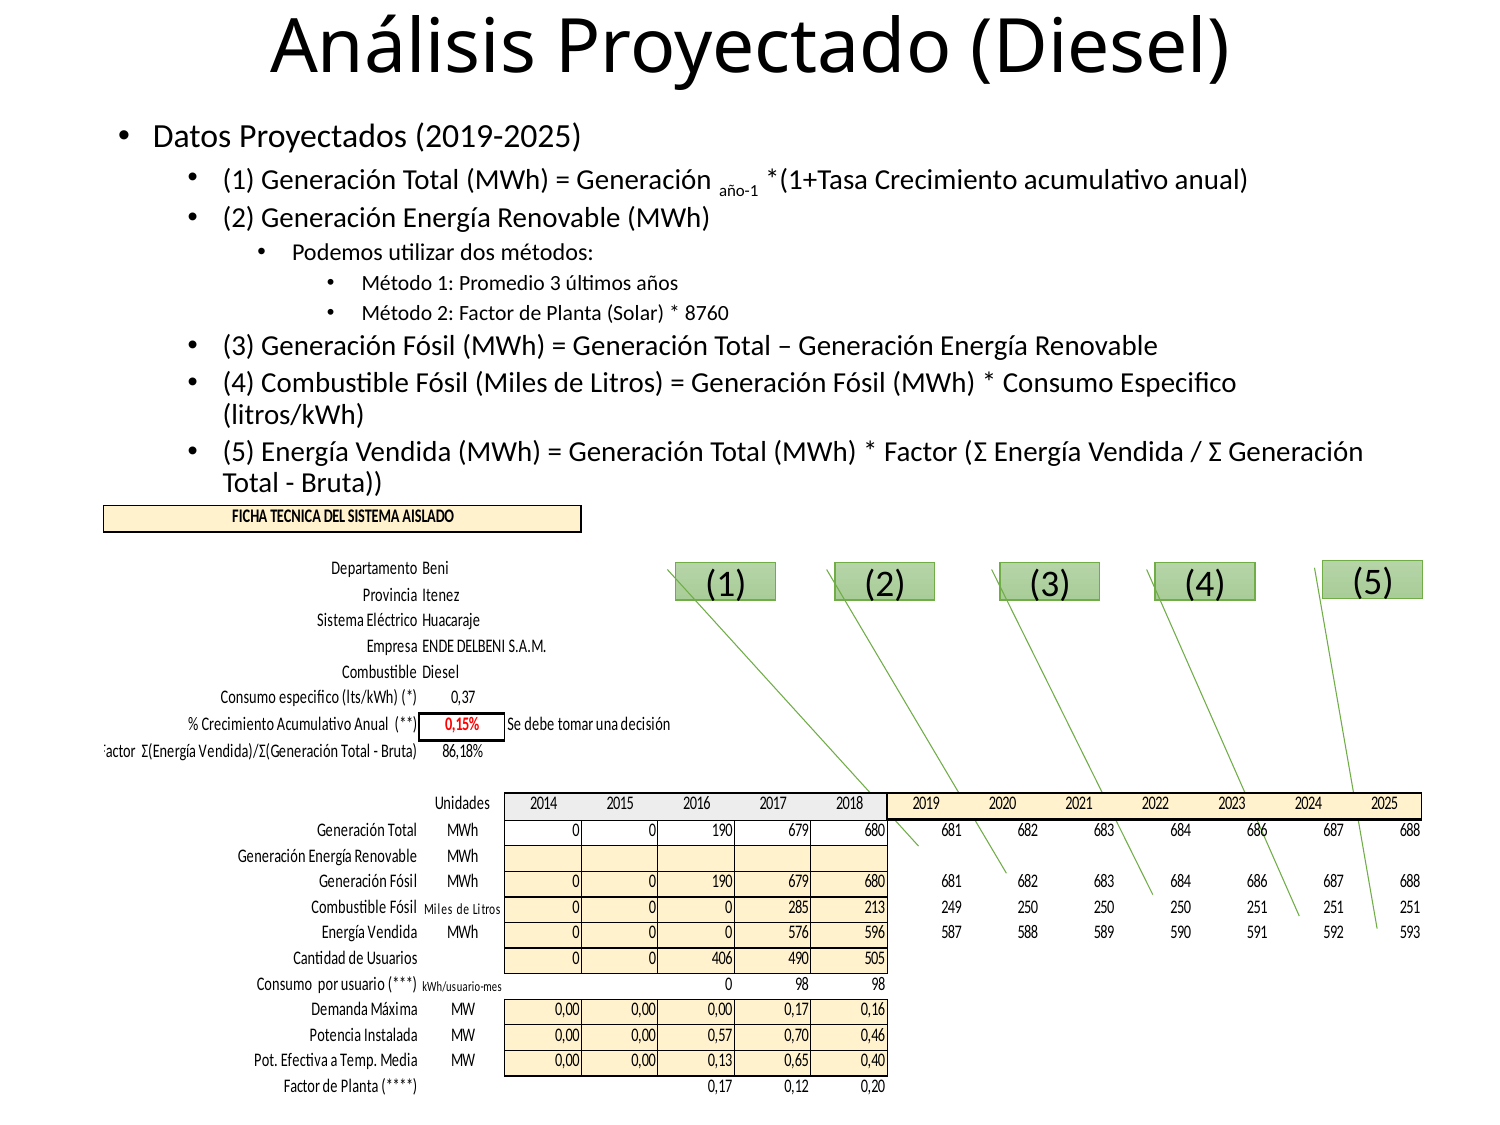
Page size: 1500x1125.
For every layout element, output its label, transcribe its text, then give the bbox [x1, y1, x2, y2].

list Datos Proyectados (2019-2025) (1) Generación Total (MWh) = Generación año-1 *(1+Tasa Crecimiento acumulativo anual) (2) Generación Energía Renovable (MWh) Podemos utilizar dos métodos: Método 1: Promedio 3 últimos años Método 2: Factor de Planta (Solar) * 8760 (3) Generación Fósil (MWh) = Generación Total – Generación Energía Renovable (4) Combustible Fósil (Miles de Litros) = Generación Fósil (MWh) * Consumo Especifico (litros/kWh) (5) Energía Vendida (MWh) = Generación Total (MWh) * Factor (Ʃ Energía Vendida / Ʃ Generación Total - Bruta)) [103, 110, 1397, 505]
picture [103, 505, 1423, 1103]
title Análisis Proyectado (Diesel) [103, 22, 1397, 75]
